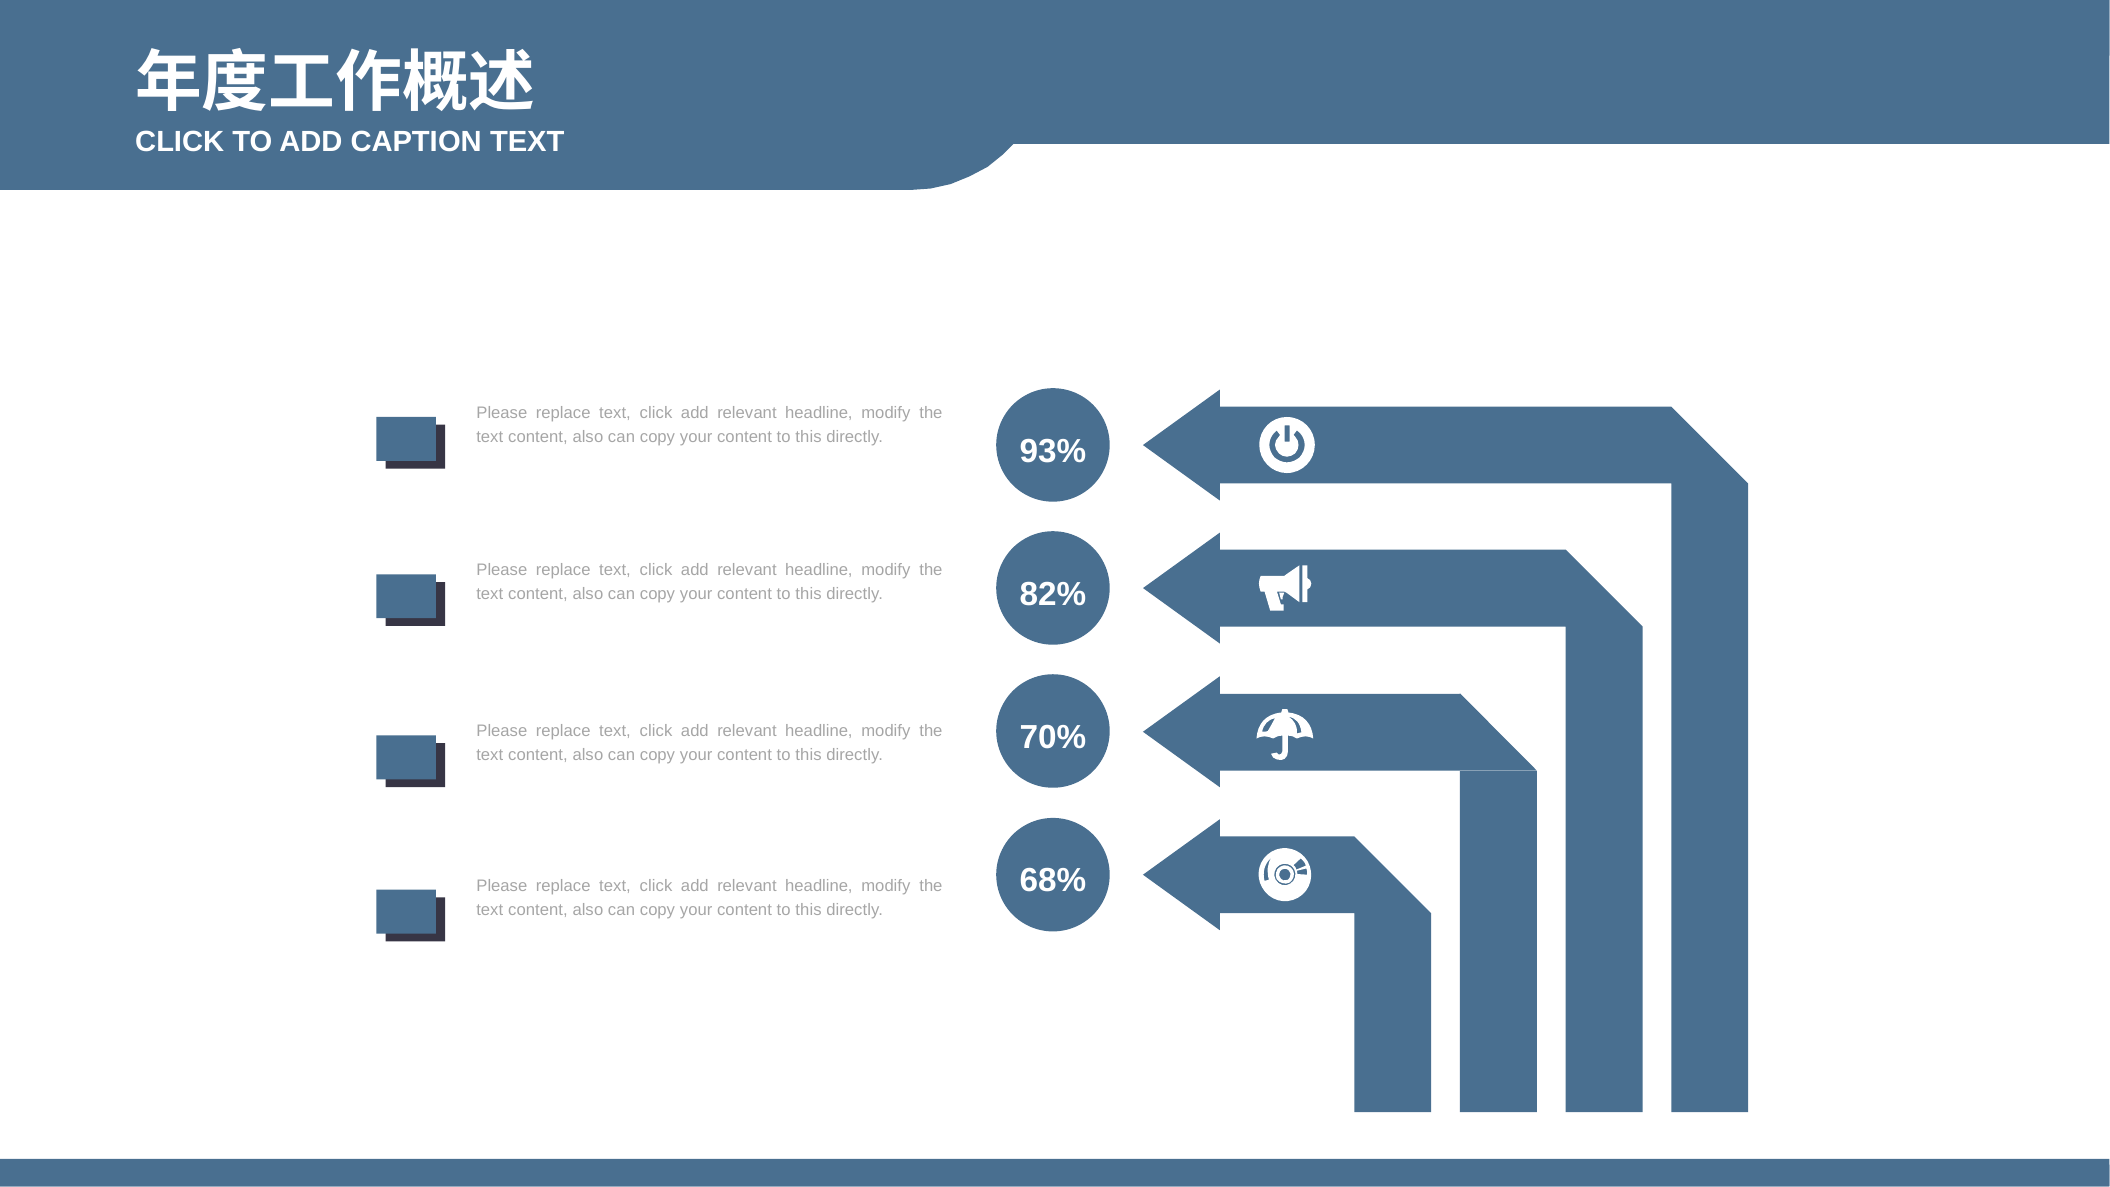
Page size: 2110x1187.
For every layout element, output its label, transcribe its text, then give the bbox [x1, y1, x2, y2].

text_box Please replace text, click add relevant headline, modify the text content, also can copy your content to this directly. [461, 390, 959, 453]
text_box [996, 674, 1110, 788]
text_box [376, 574, 446, 626]
text_box Please replace text, click add relevant headline, modify the text content, also can copy your content to this directly. [461, 863, 959, 926]
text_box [1142, 389, 1749, 1112]
text_box Please replace text, click add relevant headline, modify the text content, also can copy your content to this directly. [461, 708, 959, 772]
text_box Please replace text, click add relevant headline, modify the text content, also can copy your content to this directly. [461, 547, 959, 611]
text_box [376, 735, 446, 788]
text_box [996, 817, 1110, 932]
text_box CLICK TO ADD CAPTION TEXT [135, 122, 596, 158]
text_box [376, 889, 446, 942]
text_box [1142, 819, 1432, 1112]
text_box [376, 416, 446, 469]
text_box 年度工作概述 [135, 38, 596, 119]
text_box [996, 531, 1110, 645]
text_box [996, 388, 1110, 502]
